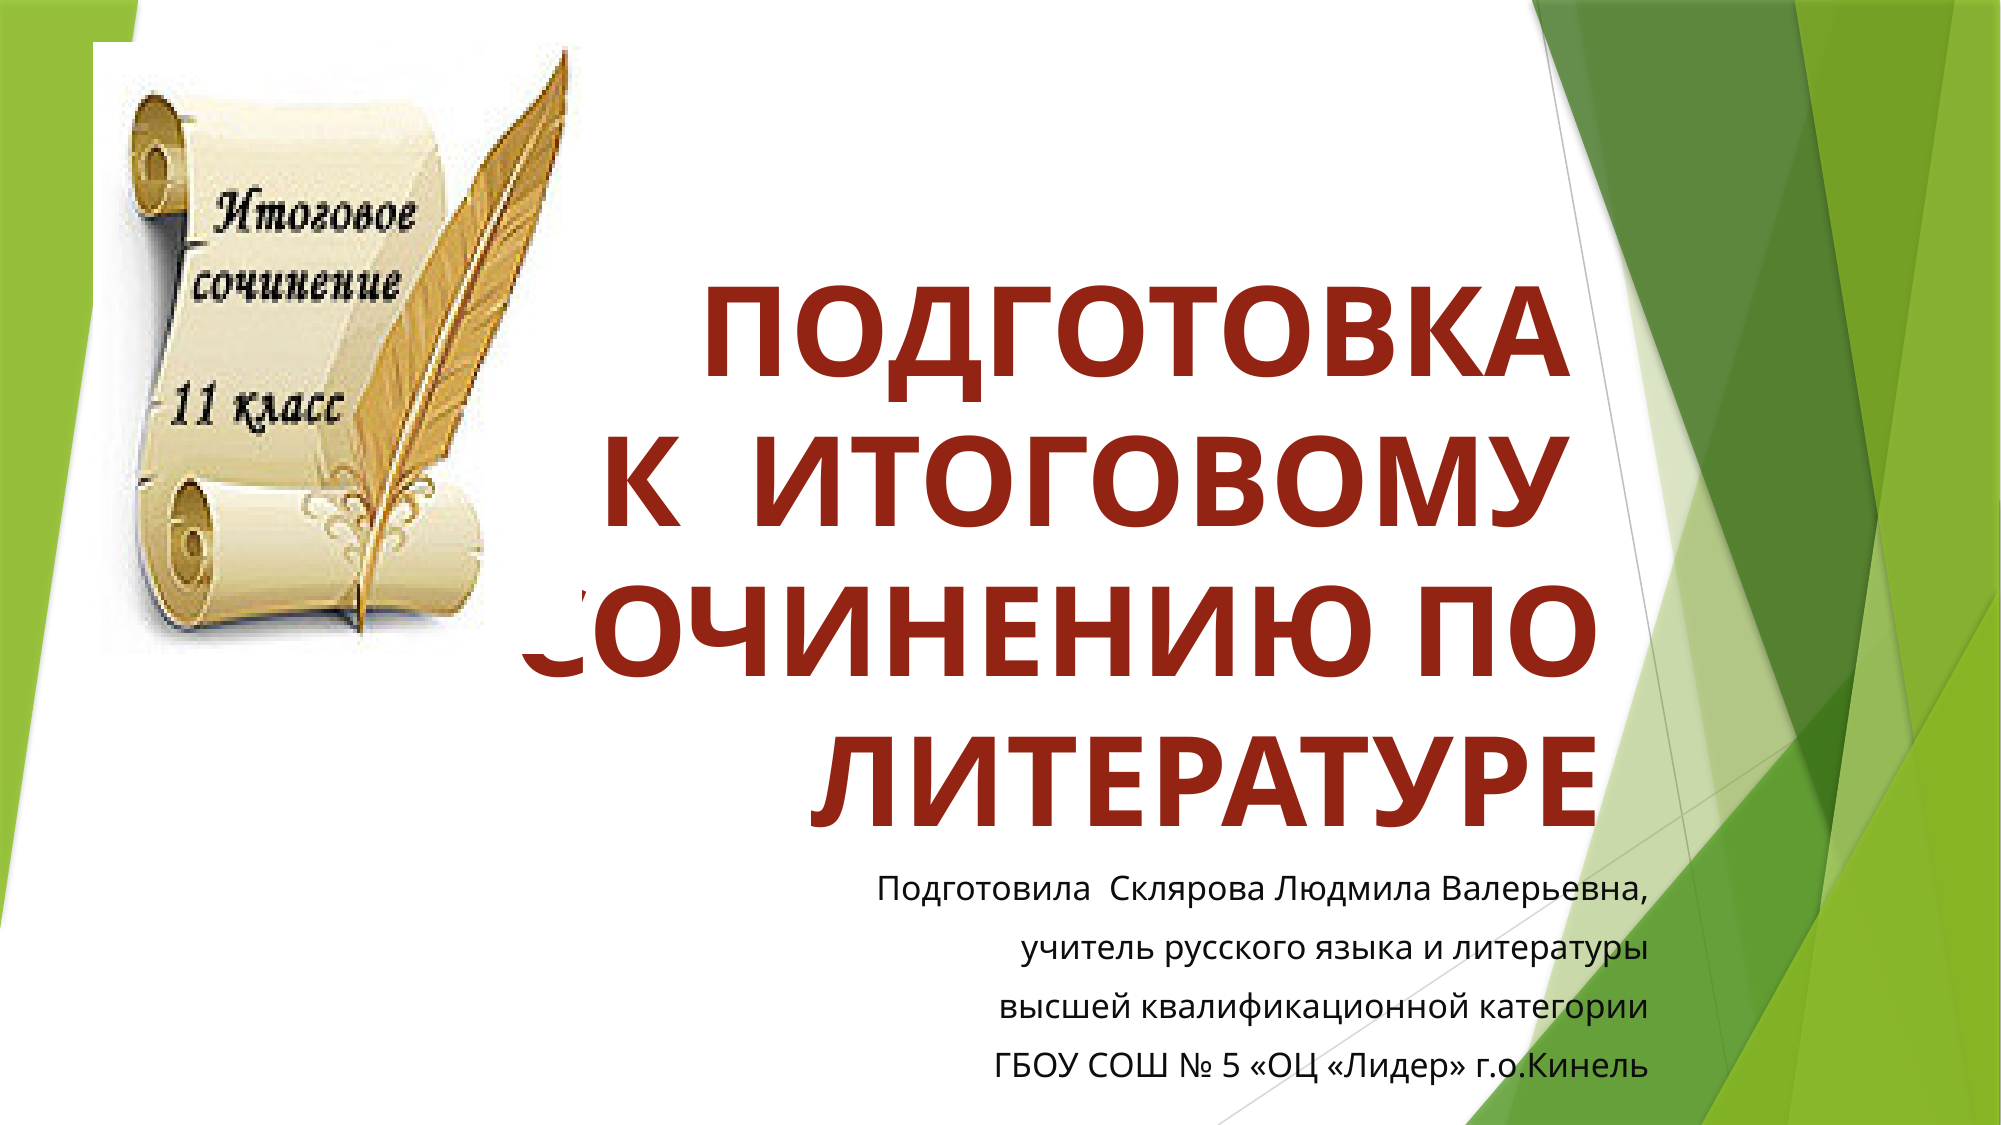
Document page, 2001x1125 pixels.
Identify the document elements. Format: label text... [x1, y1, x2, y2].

picture [92, 42, 583, 654]
subtitle Подготовила Склярова Людмила Валерьевна, учитель русского языка и литературы высшей квалификационной категории ГБОУ СОШ № 5 «ОЦ «Лидер» г.о.Кинель [549, 859, 1673, 1094]
title ПОДГОТОВКА К ИТОГОВОМУ СОЧИНЕНИЮ ПО ЛИТЕРАТУРЕ [247, 394, 1619, 860]
